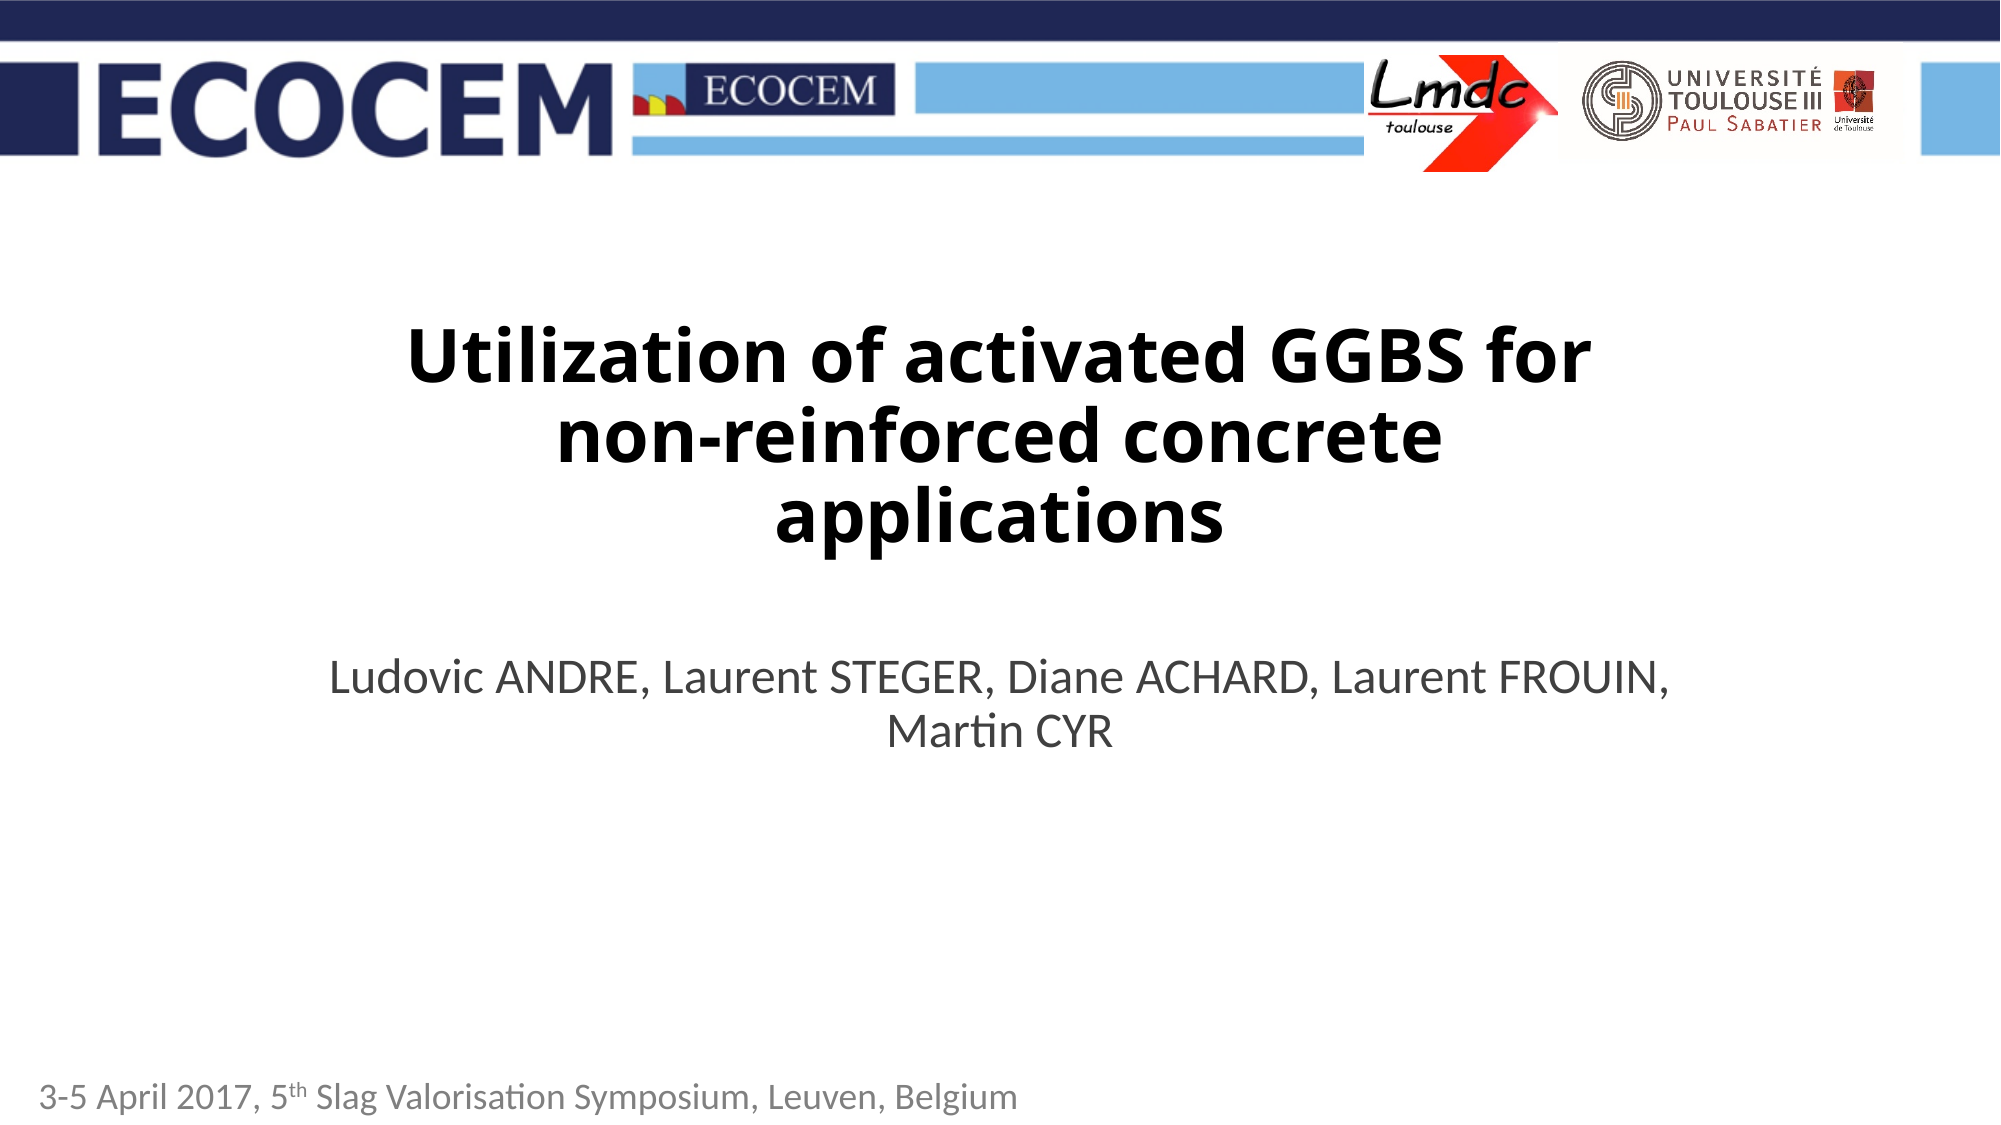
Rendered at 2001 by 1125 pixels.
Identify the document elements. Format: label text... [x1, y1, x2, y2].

picture [0, 0, 2000, 172]
subtitle Ludovic ANDRE, Laurent STEGER, Diane ACHARD, Laurent FROUIN, Martin CYR [249, 643, 1750, 785]
text_box 3-5 April 2017, 5th Slag Valorisation Symposium, Leuven, Belgium [23, 1064, 1035, 1125]
title Utilization of activated GGBS for non-reinforced concrete applications [382, 310, 1618, 566]
